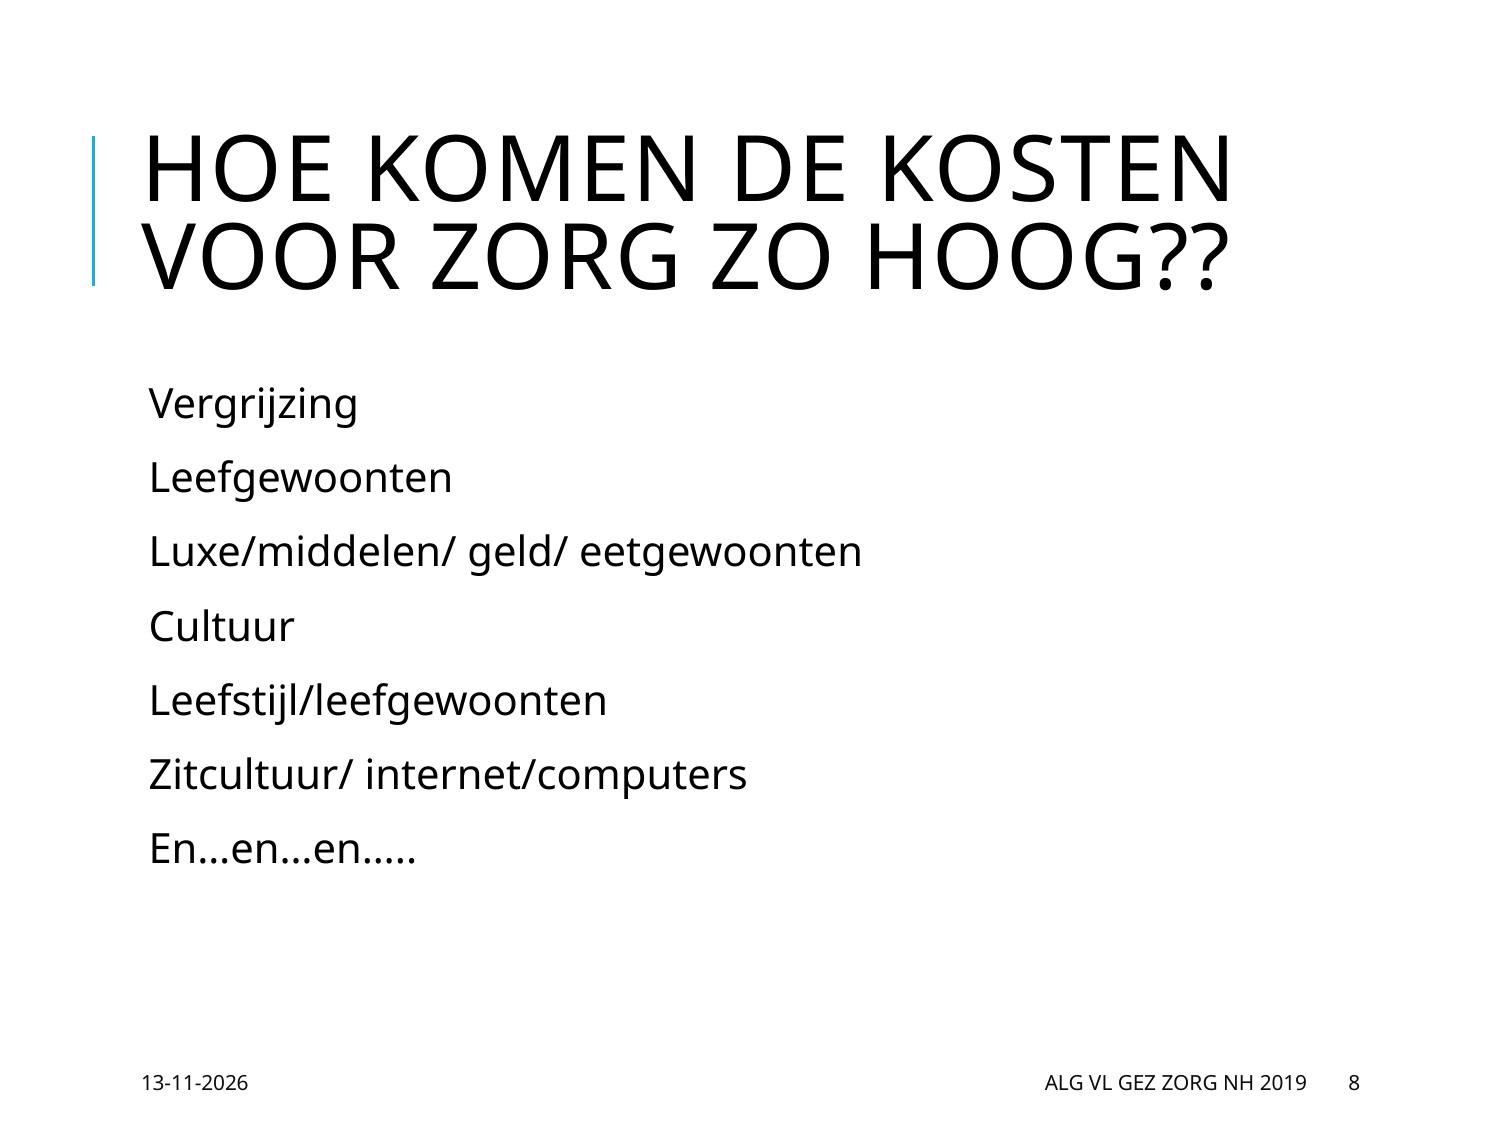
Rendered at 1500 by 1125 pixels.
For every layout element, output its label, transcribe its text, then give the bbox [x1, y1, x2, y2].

footer Alg VL gez zorg NH 2019 [595, 1061, 1322, 1107]
slide_number 8 [1333, 1061, 1454, 1107]
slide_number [126, 1061, 392, 1107]
title Hoe komen de kosten voor zorg zo hoog?? [126, 96, 1322, 342]
list Vergrijzing Leefgewoonten Luxe/middelen/ geld/ eetgewoonten Cultuur Leefstijl/leefgewoonten Zitcultuur/ internet/computers En…en…en….. [126, 375, 1322, 1035]
